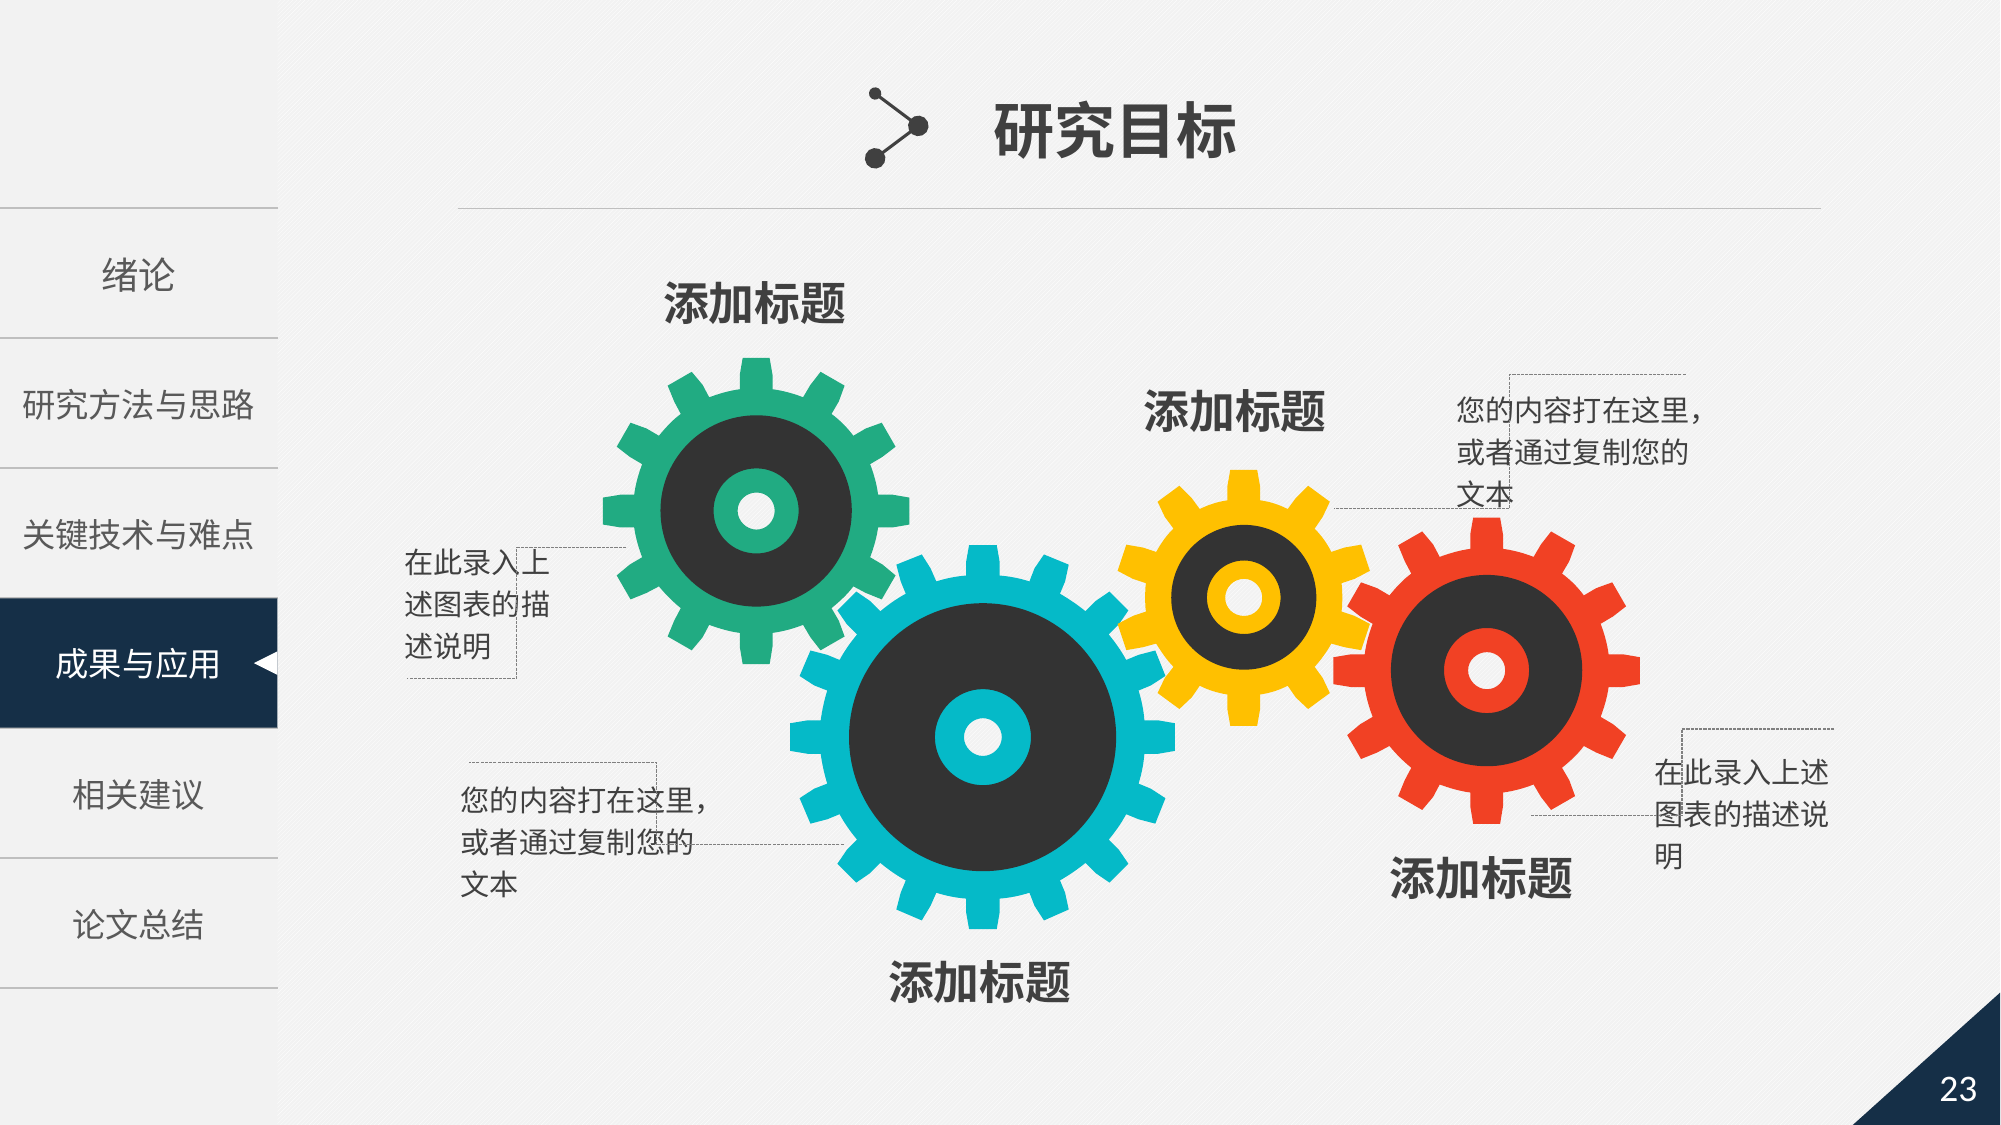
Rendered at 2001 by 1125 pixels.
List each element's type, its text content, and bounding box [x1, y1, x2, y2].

text_box 您的内容打在这里，或者通过复制您的文本 [1441, 377, 1729, 519]
text_box 研究目标 [979, 84, 1254, 173]
text_box 您的内容打在这里，或者通过复制您的文本 [445, 768, 731, 909]
text_box 在此录入上述图表的描述说明 [1639, 740, 1874, 881]
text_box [790, 544, 1175, 930]
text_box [407, 547, 627, 679]
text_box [602, 357, 910, 665]
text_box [469, 762, 844, 845]
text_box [1529, 728, 1835, 816]
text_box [1333, 517, 1640, 824]
text_box 添加标题 [623, 267, 886, 338]
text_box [875, 93, 919, 159]
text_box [1117, 469, 1370, 726]
text_box 在此录入上述图表的描述说明 [389, 529, 569, 671]
text_box 添加标题 [848, 946, 1112, 1016]
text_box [1333, 374, 1686, 509]
text_box 添加标题 [1350, 842, 1613, 912]
text_box 添加标题 [1104, 375, 1333, 446]
